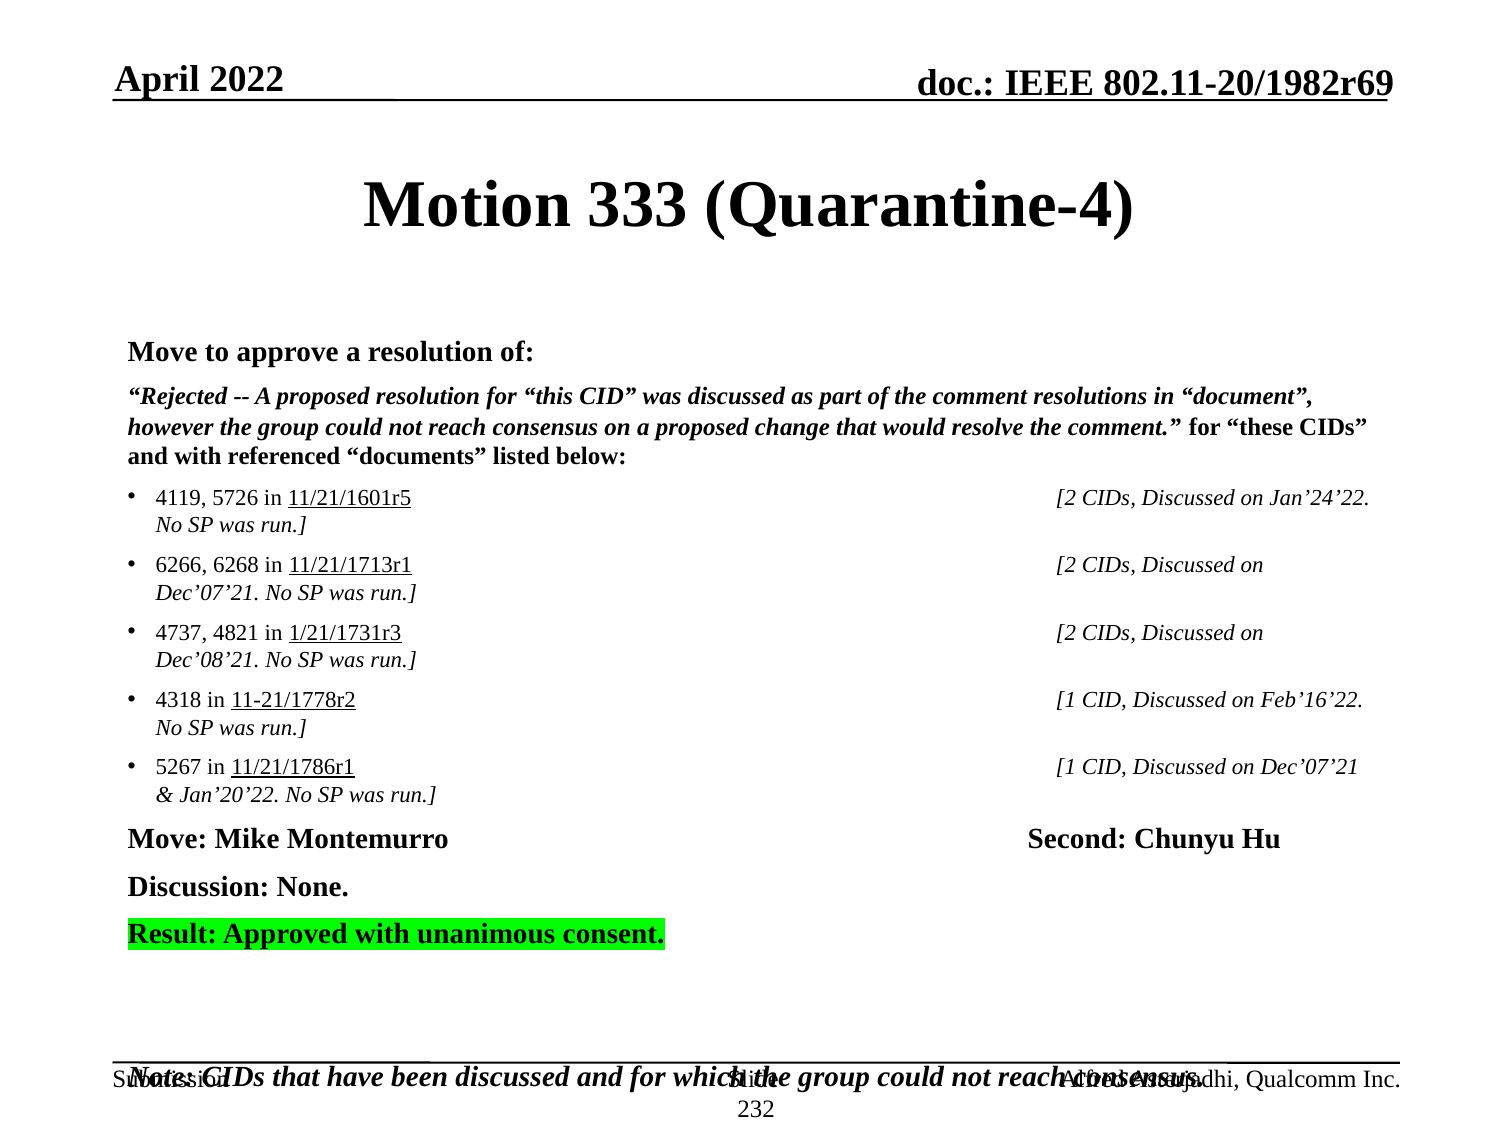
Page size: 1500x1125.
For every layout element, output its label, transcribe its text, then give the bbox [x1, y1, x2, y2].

slide_number Slide 232 [712, 1061, 800, 1123]
footer Alfred Asterjadhi, Qualcomm Inc. [878, 1061, 1402, 1093]
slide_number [114, 54, 423, 100]
title Motion 333 (Quarantine-4) [112, 112, 1388, 288]
list Move to approve a resolution of: “Rejected -- A proposed resolution for “this CID” was discussed as part of the comment resolutions in “document”, however the group could not reach consensus on a proposed change that would resolve the comment.” for “these CIDs” and with referenced “documents” listed below: 4119, 5726 in 11/21/1601r5 [2 CIDs, Discussed on Jan’24’22. No SP was run.] 6266, 6268 in 11/21/1713r1 [2 CIDs, Discussed on Dec’07’21. No SP was run.] 4737, 4821 in 1/21/1731r3 [2 CIDs, Discussed on Dec’08’21. No SP was run.] 4318 in 11-21/1778r2 [1 CID, Discussed on Feb’16’22. No SP was run.] 5267 in 11/21/1786r1 [1 CID, Discussed on Dec’07’21 & Jan’20’22. No SP was run.] Move: Mike Montemurro Second: Chunyu Hu Discussion: None. Result: Approved with unanimous consent. Note: CIDs that have been discussed and for which the group could not reach consensus. [112, 324, 1388, 1000]
